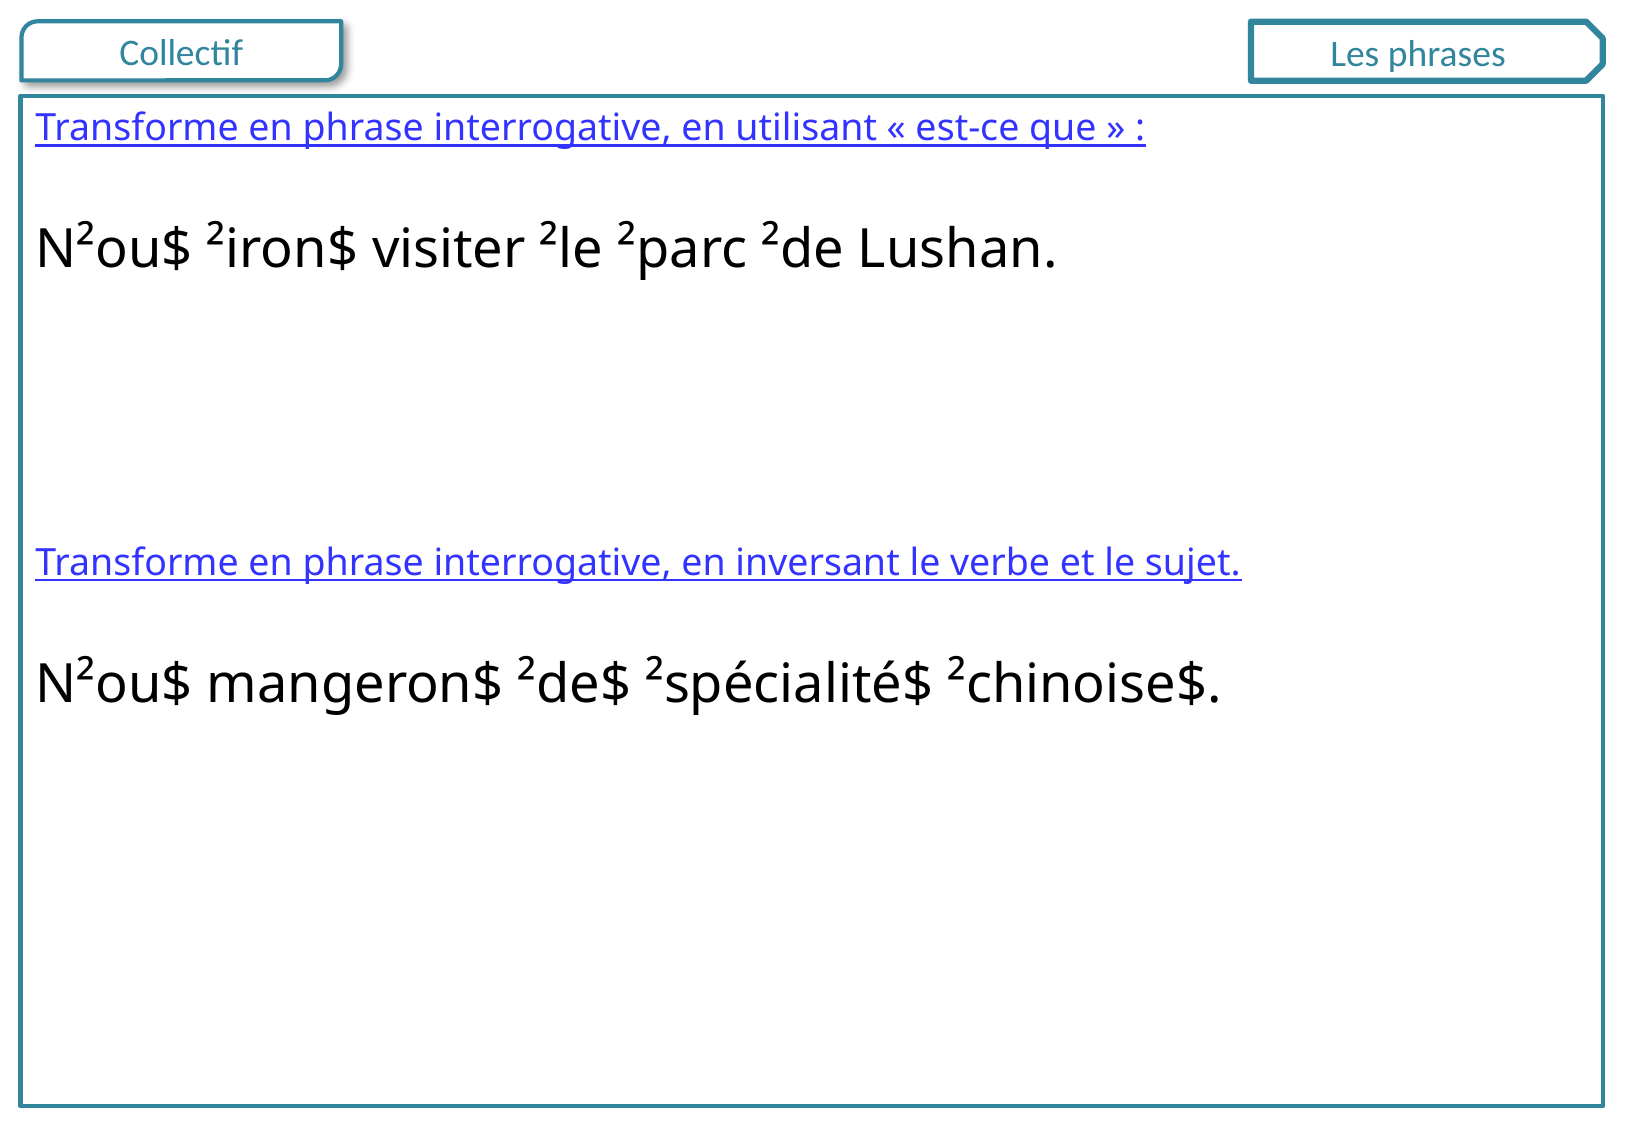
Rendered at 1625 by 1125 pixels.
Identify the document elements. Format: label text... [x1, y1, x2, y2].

list Transforme en phrase interrogative, en utilisant « est-ce que » : N²ou$ ²iron$ visiter ²le ²parc ²de Lushan. Transforme en phrase interrogative, en inversant le verbe et le sujet. N²ou$ mangeron$ ²de$ ²spécialité$ ²chinoise$. [18, 94, 1605, 1108]
list Les phrases [1251, 21, 1585, 81]
